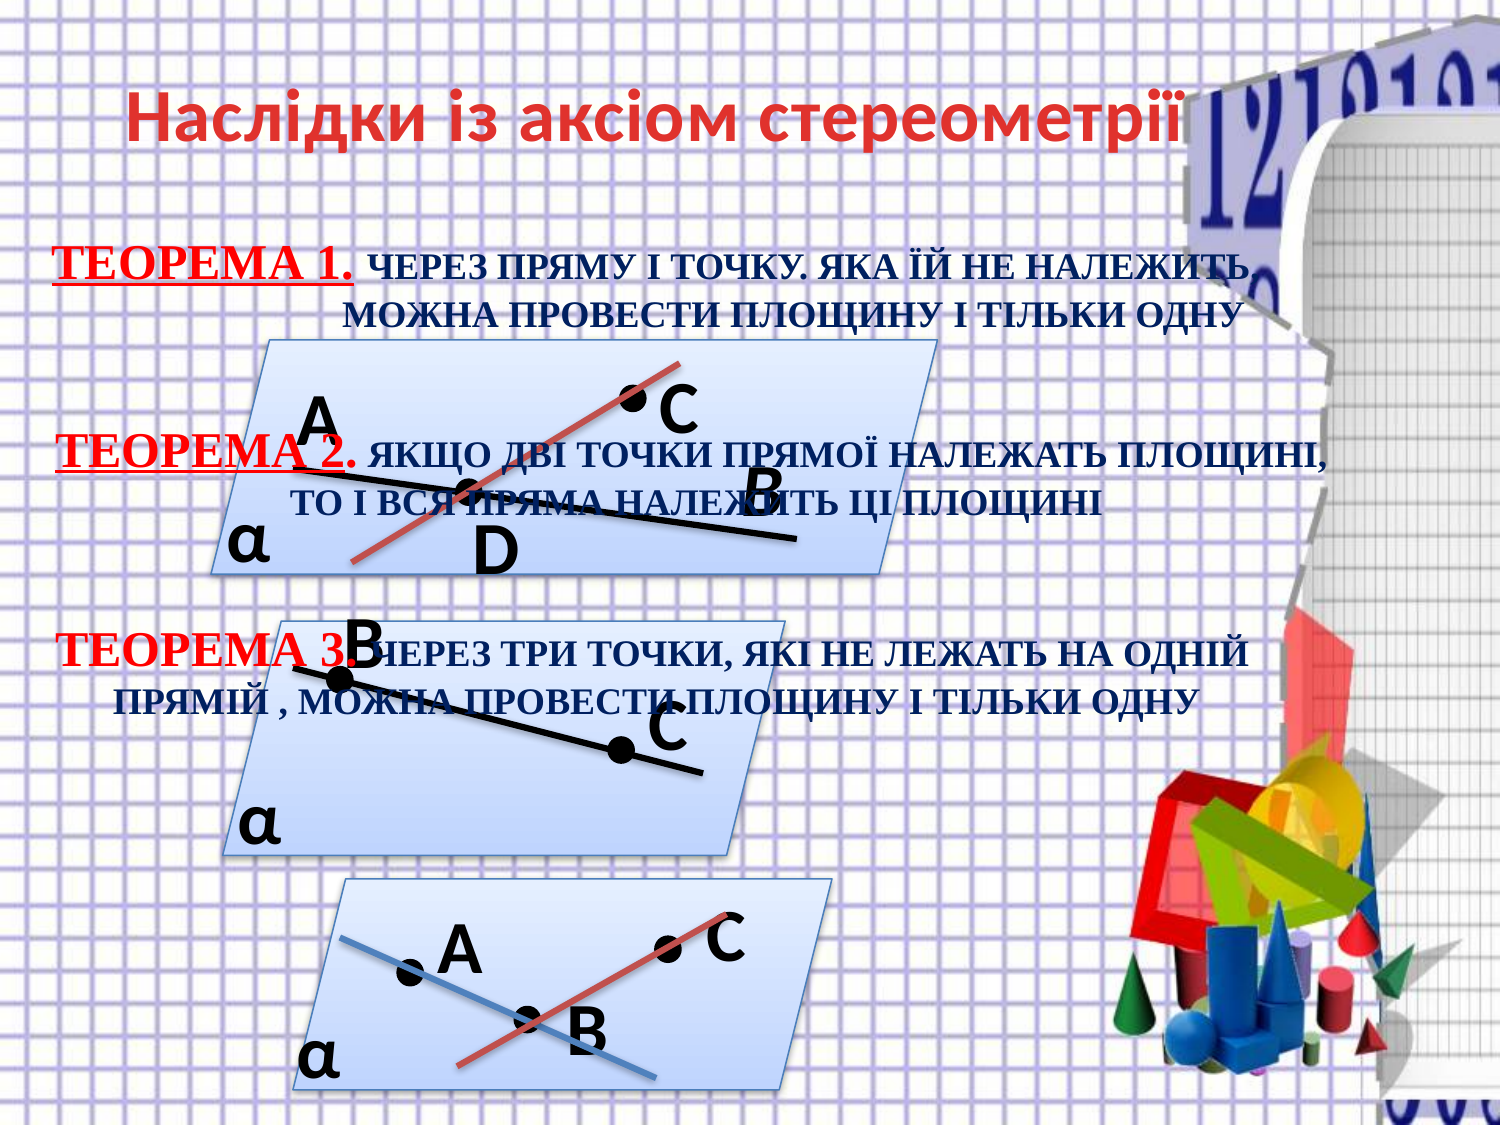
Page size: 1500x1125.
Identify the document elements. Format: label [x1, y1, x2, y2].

text_box [683, 468, 798, 540]
text_box [351, 363, 680, 563]
text_box [456, 913, 727, 1067]
text_box [292, 468, 346, 540]
picture [0, 0, 1500, 1125]
text_box [339, 937, 657, 1079]
text_box [292, 667, 704, 774]
